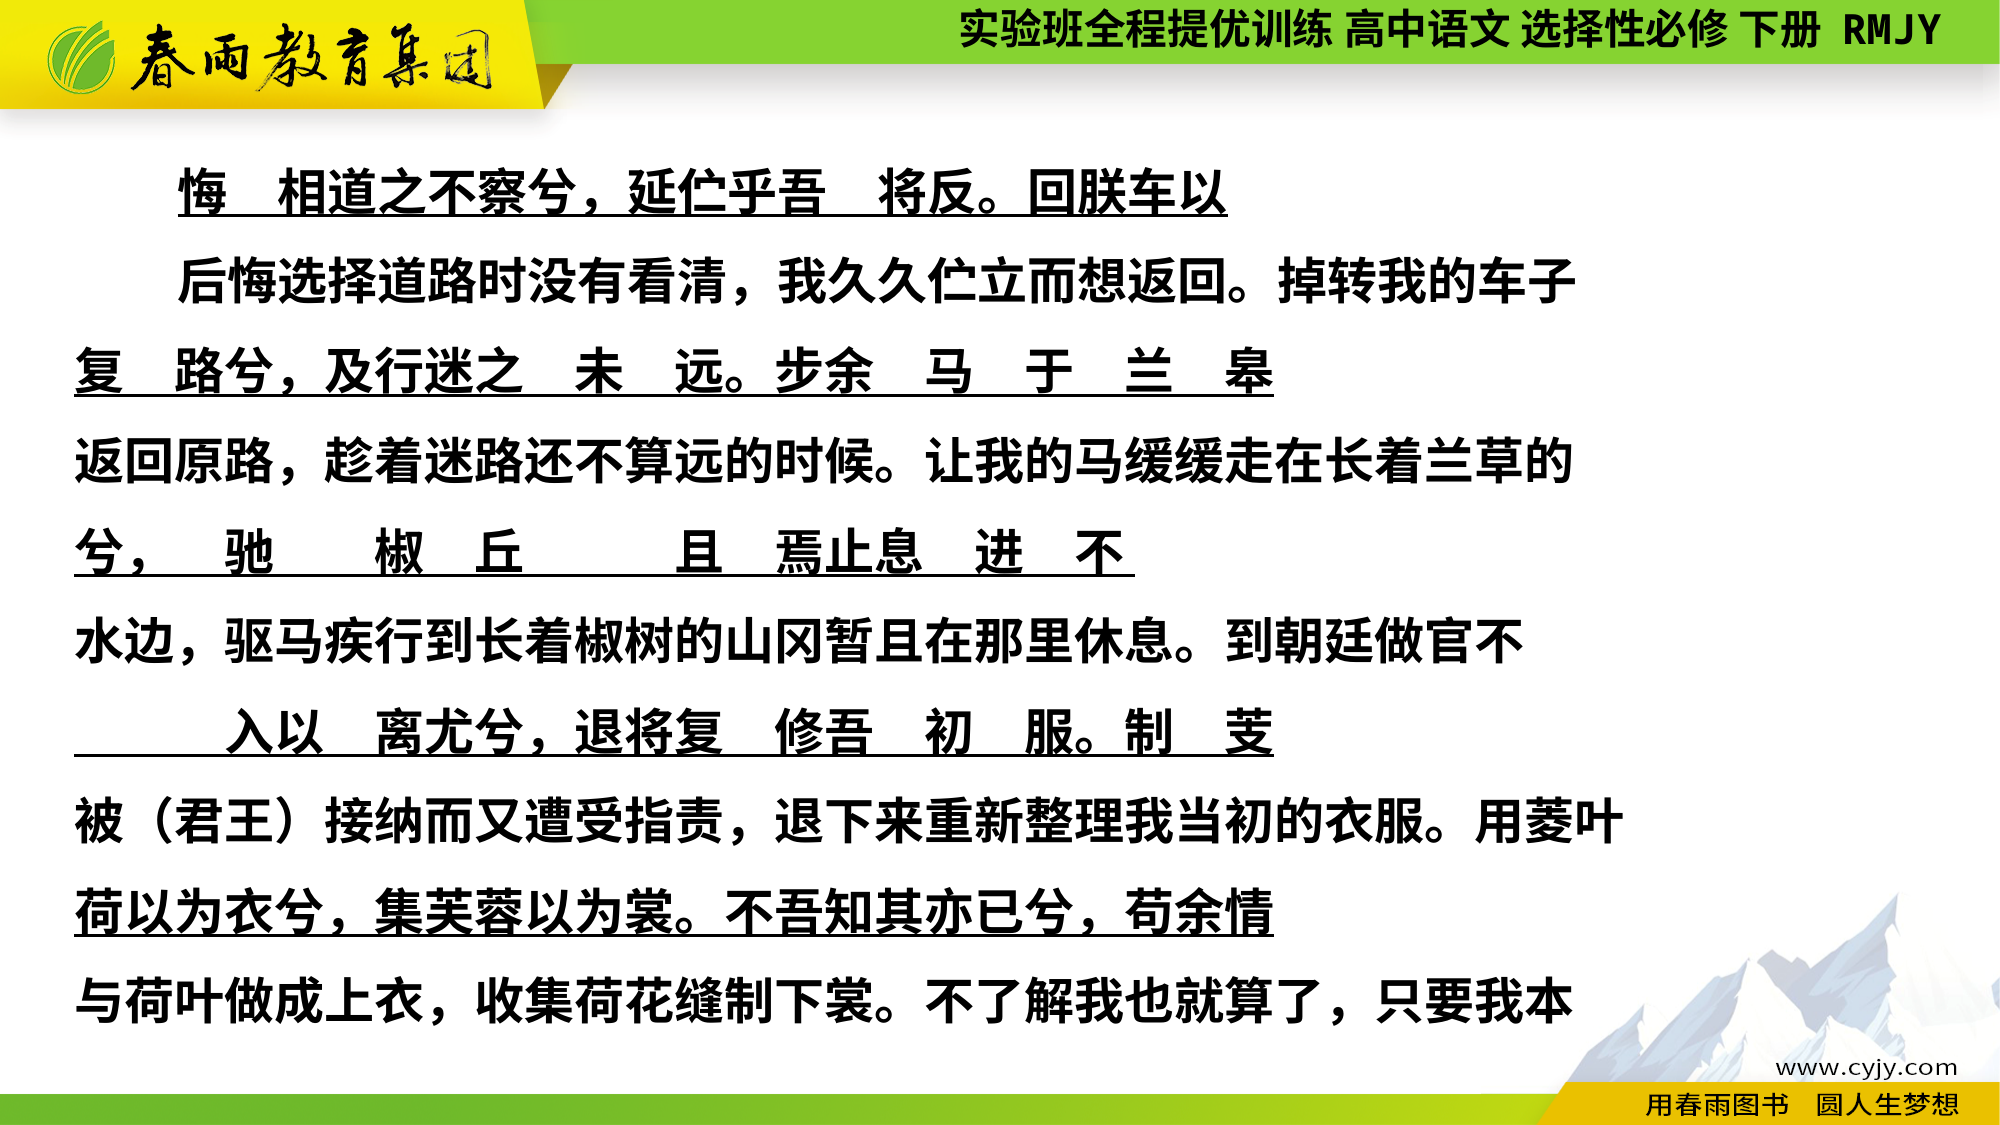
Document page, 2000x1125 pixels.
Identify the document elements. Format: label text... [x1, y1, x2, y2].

text_box 后悔选择道路时没有看清，我久久伫立而想返回。掉转我的车子 返回原路，趁着迷路还不算远的时候。让我的马缓缓走在长着兰草的 水边，驱马疾行到长着椒树的山冈暂且在那里休息。到朝廷做官不 被（君王）接纳而又遭受指责，退下来重新整理我当初的衣服。用菱叶 与荷叶做成上衣，收集荷花缝制下裳。不了解我也就算了，只要我本 [59, 212, 1944, 1038]
picture [0, 0, 2000, 1125]
